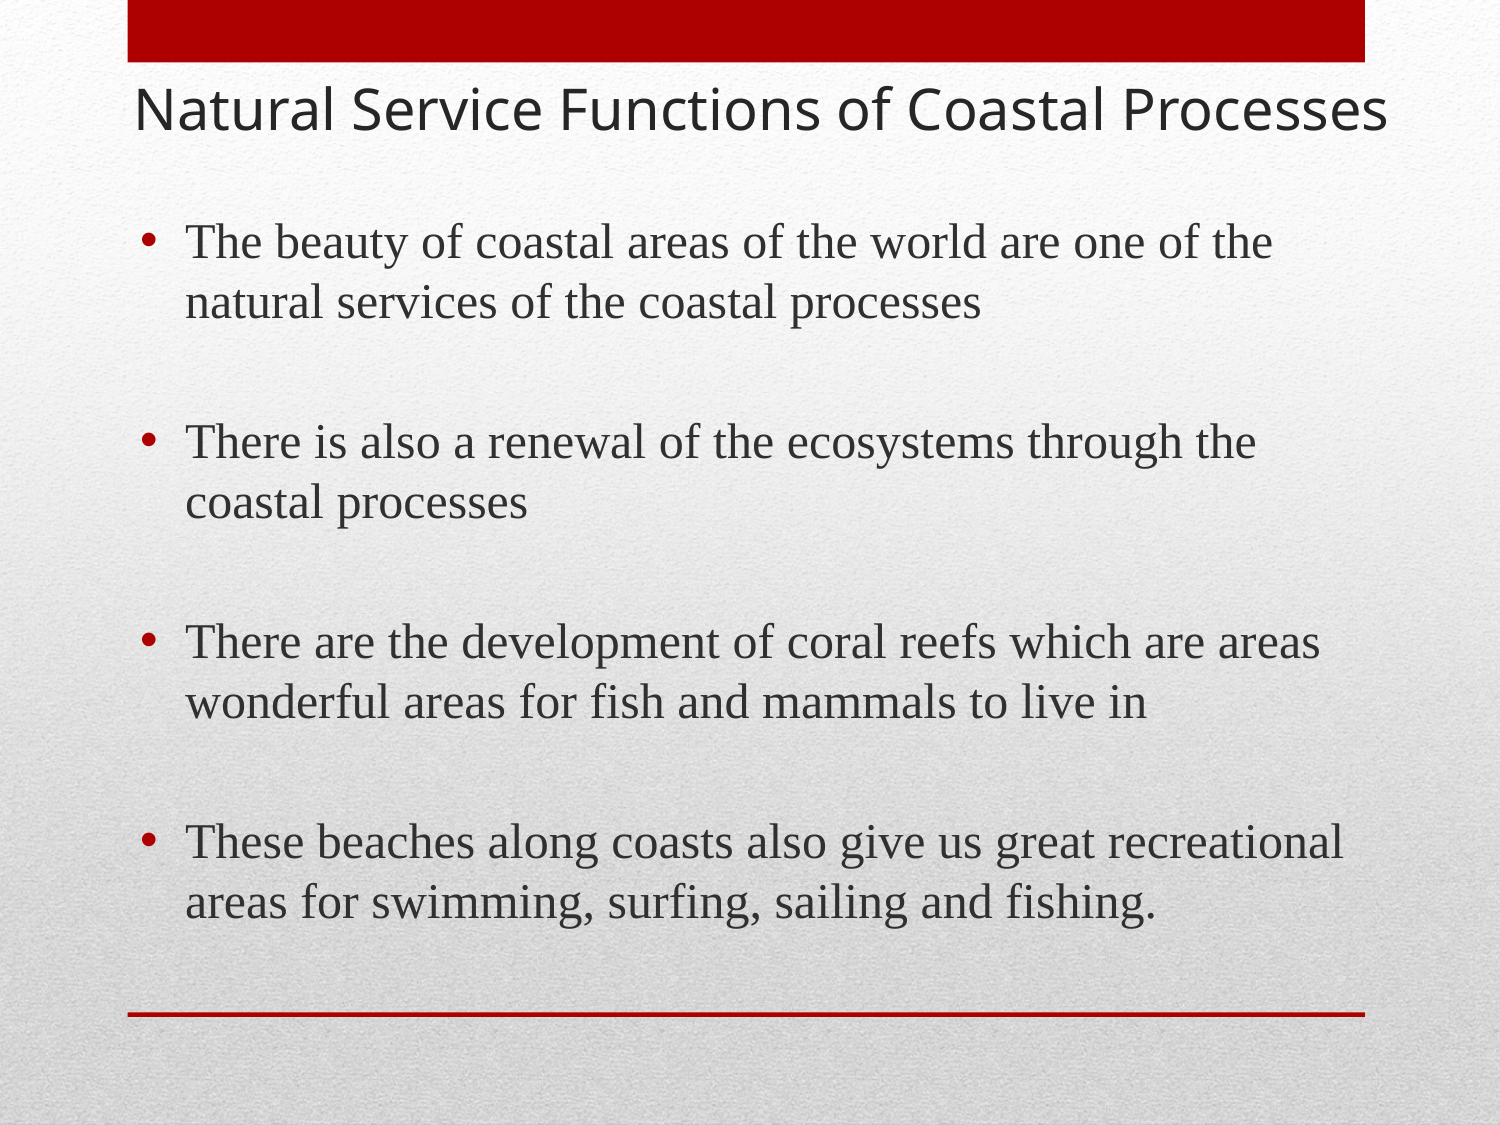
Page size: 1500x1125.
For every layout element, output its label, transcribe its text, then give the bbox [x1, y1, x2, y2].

title Natural Service Functions of Coastal Processes [75, 5, 1450, 150]
list The beauty of coastal areas of the world are one of the natural services of the coastal processes There is also a renewal of the ecosystems through the coastal processes There are the development of coral reefs which are areas wonderful areas for fish and mammals to live in These beaches along coasts also give us great recreational areas for swimming, surfing, sailing and fishing. [125, 162, 1388, 975]
